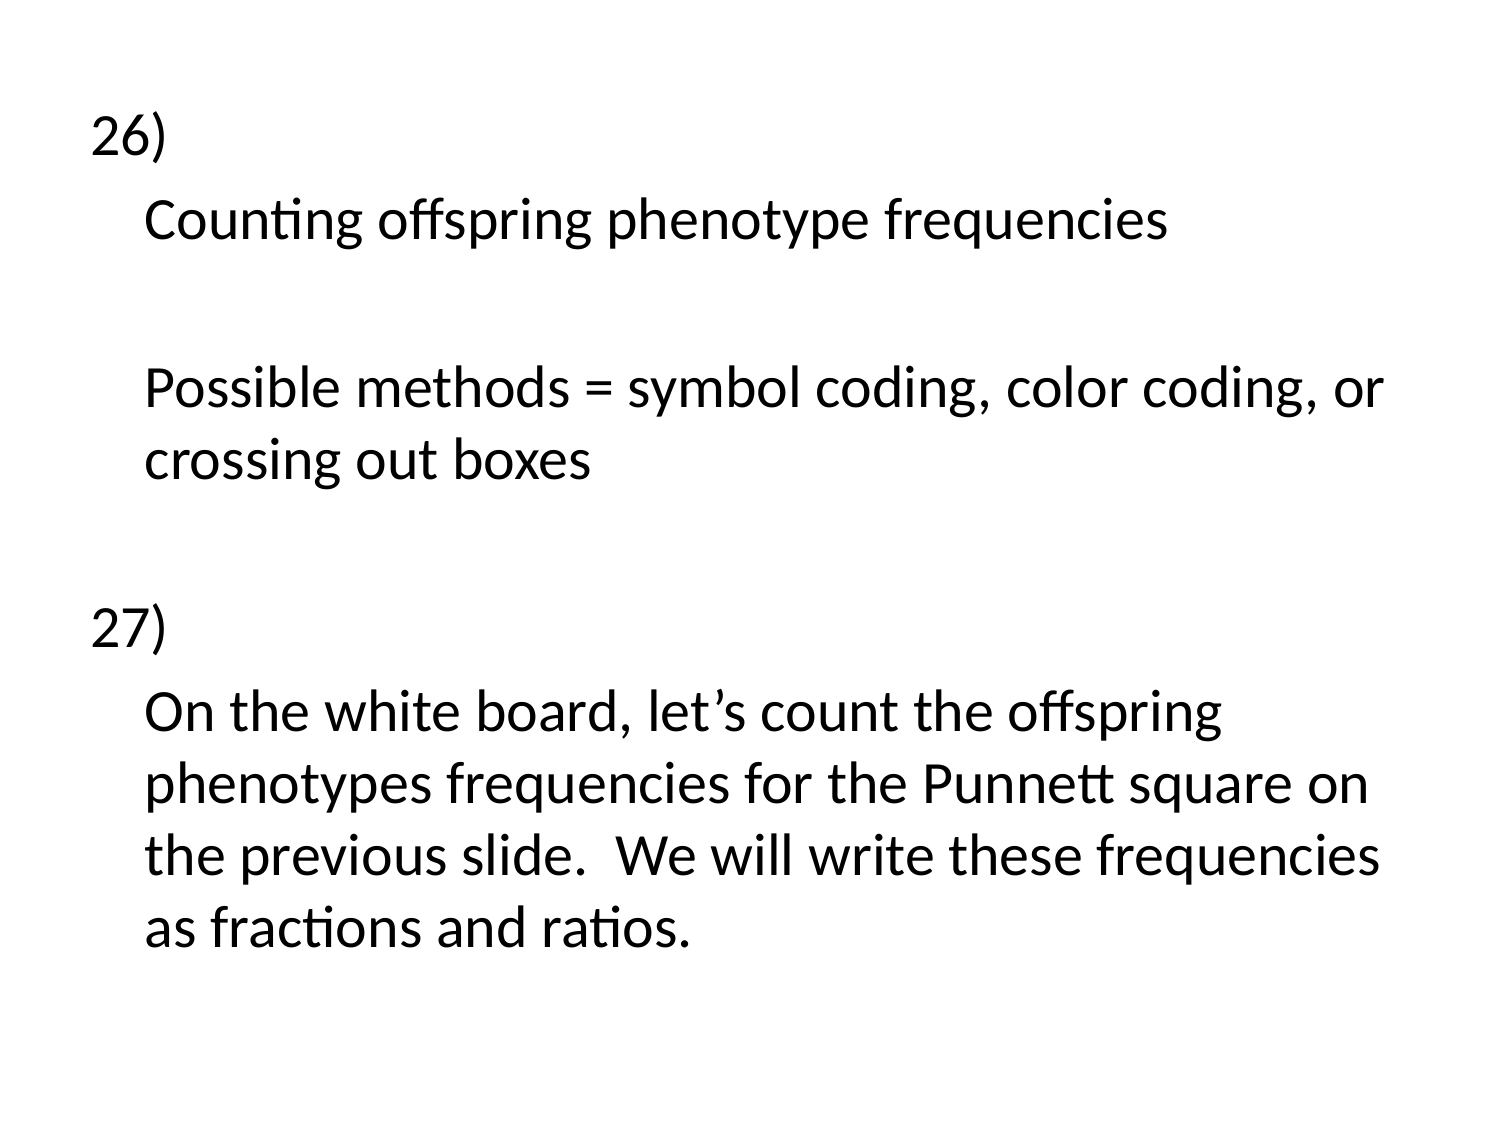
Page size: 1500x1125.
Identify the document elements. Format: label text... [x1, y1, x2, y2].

list 26) Counting offspring phenotype frequencies Possible methods = symbol coding, color coding, or crossing out boxes 27) On the white board, let’s count the offspring phenotypes frequencies for the Punnett square on the previous slide. We will write these frequencies as fractions and ratios. [75, 87, 1425, 975]
